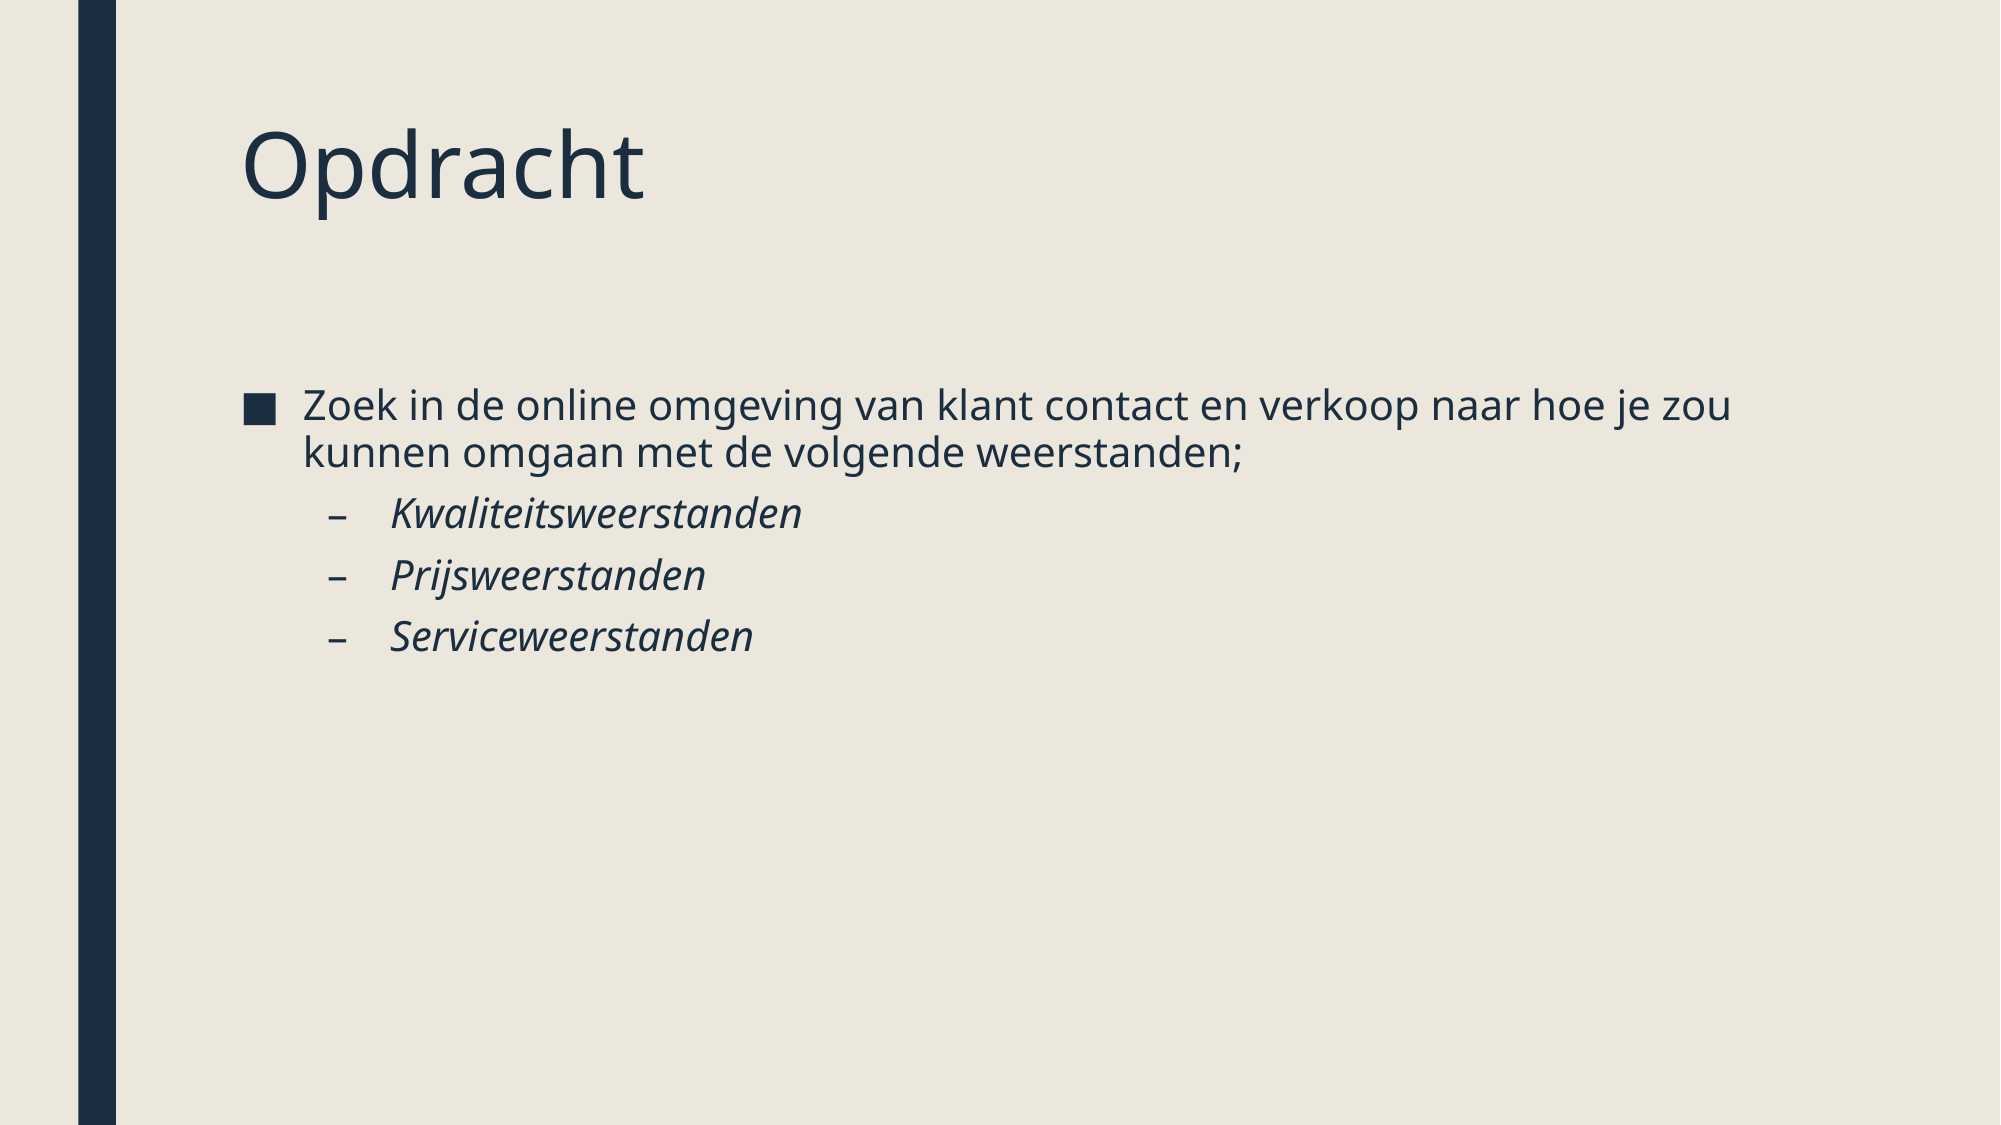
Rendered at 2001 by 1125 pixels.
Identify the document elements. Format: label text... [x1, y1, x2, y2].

title Opdracht [225, 112, 1800, 357]
list Zoek in de online omgeving van klant contact en verkoop naar hoe je zou kunnen omgaan met de volgende weerstanden; Kwaliteitsweerstanden Prijsweerstanden Serviceweerstanden [225, 375, 1800, 963]
